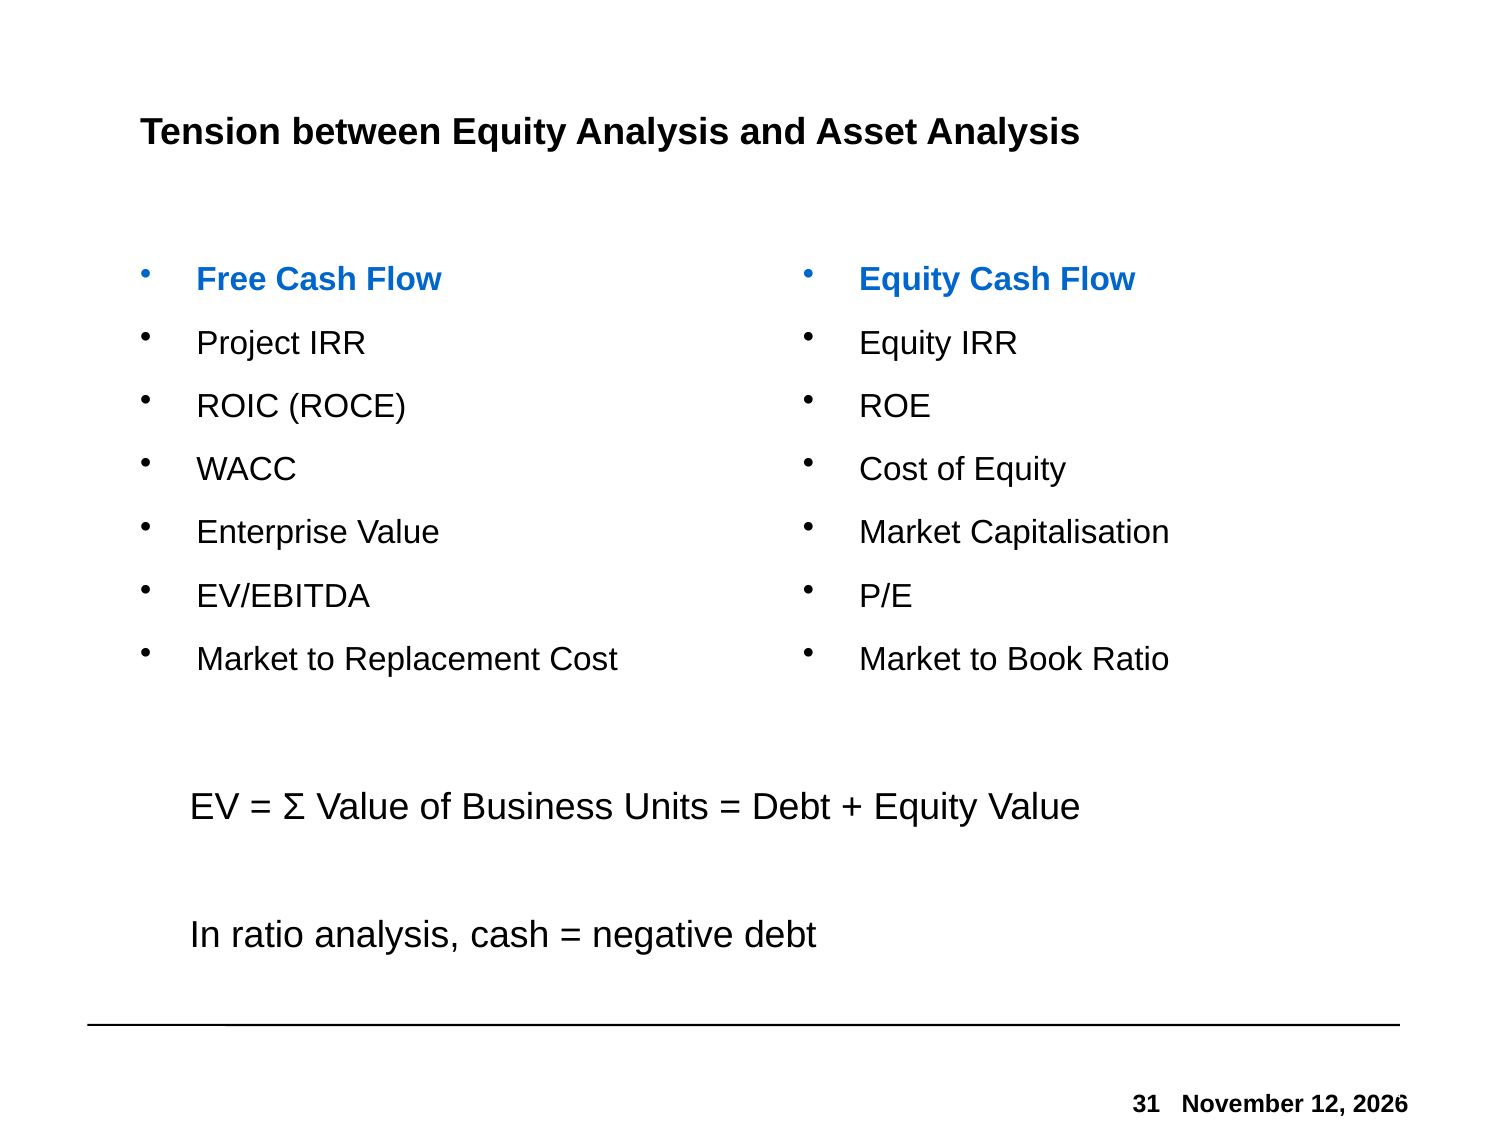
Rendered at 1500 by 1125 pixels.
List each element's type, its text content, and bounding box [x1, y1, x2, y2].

text_box EV = Σ Value of Business Units = Debt + Equity Value In ratio analysis, cash = negative debt [174, 774, 1213, 963]
list Free Cash Flow Project IRR ROIC (ROCE) WACC Enterprise Value EV/EBITDA Market to Replacement Cost [124, 249, 763, 1013]
list Equity Cash Flow Equity IRR ROE Cost of Equity Market Capitalisation P/E Market to Book Ratio [787, 249, 1426, 1013]
title Tension between Equity Analysis and Asset Analysis [124, 99, 1401, 226]
